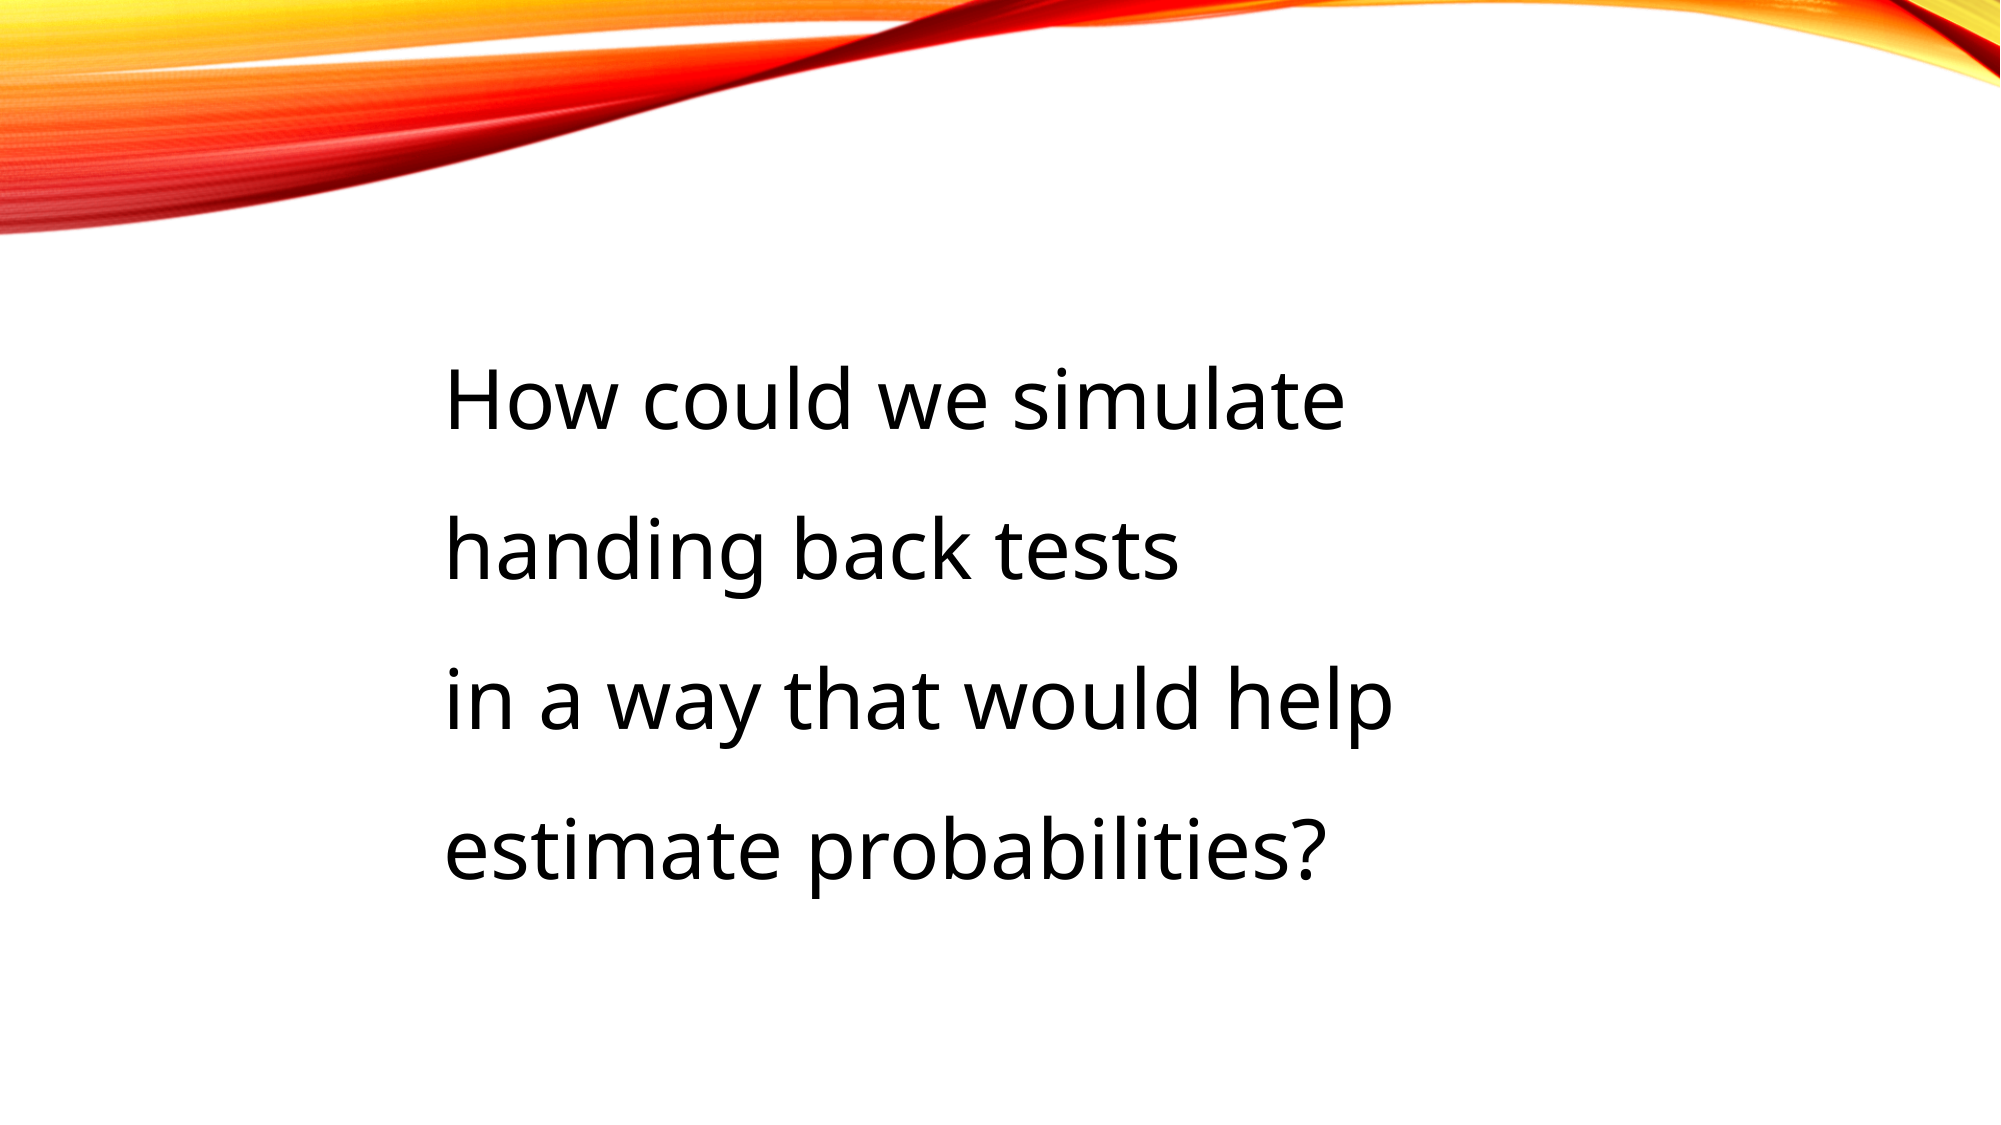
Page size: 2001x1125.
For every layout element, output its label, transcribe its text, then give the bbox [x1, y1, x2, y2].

text_box How could we simulate handing back tests in a way that would help estimate probabilities? [429, 288, 1434, 904]
picture [0, 0, 2000, 237]
